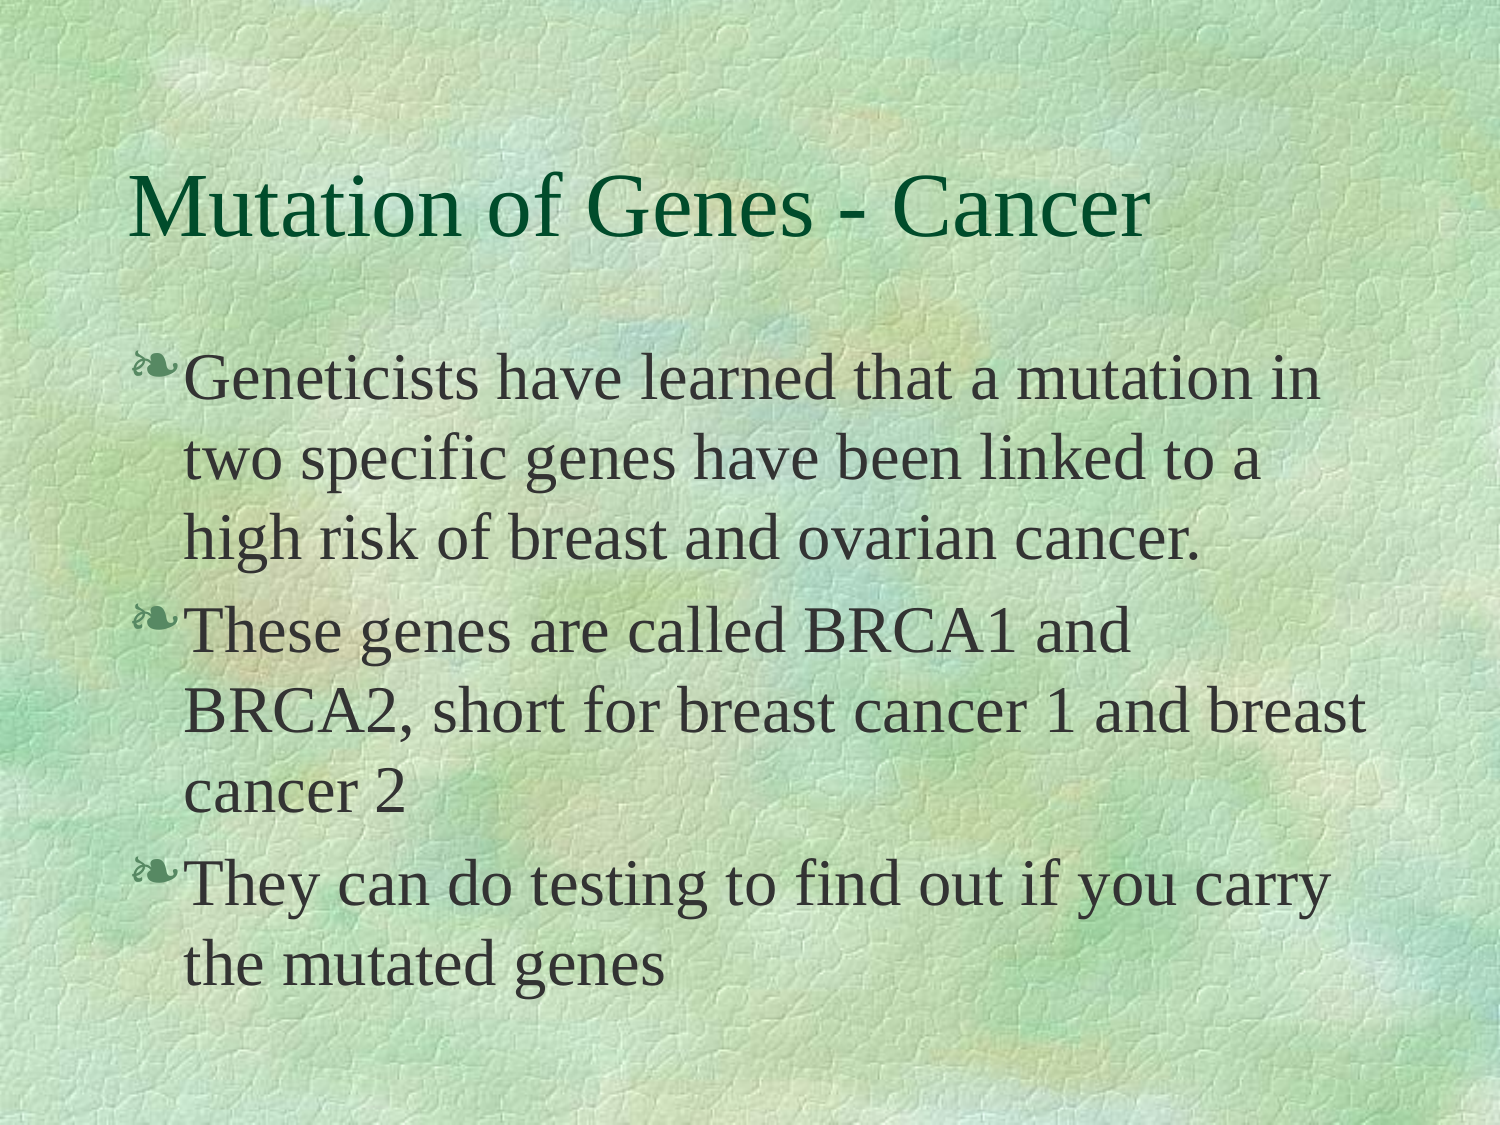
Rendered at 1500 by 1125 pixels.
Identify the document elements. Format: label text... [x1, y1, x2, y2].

title Mutation of Genes - Cancer [112, 74, 1388, 263]
picture [0, 0, 1500, 1125]
list Geneticists have learned that a mutation in two specific genes have been linked to a high risk of breast and ovarian cancer. These genes are called BRCA1 and BRCA2, short for breast cancer 1 and breast cancer 2 They can do testing to find out if you carry the mutated genes [112, 324, 1388, 1001]
